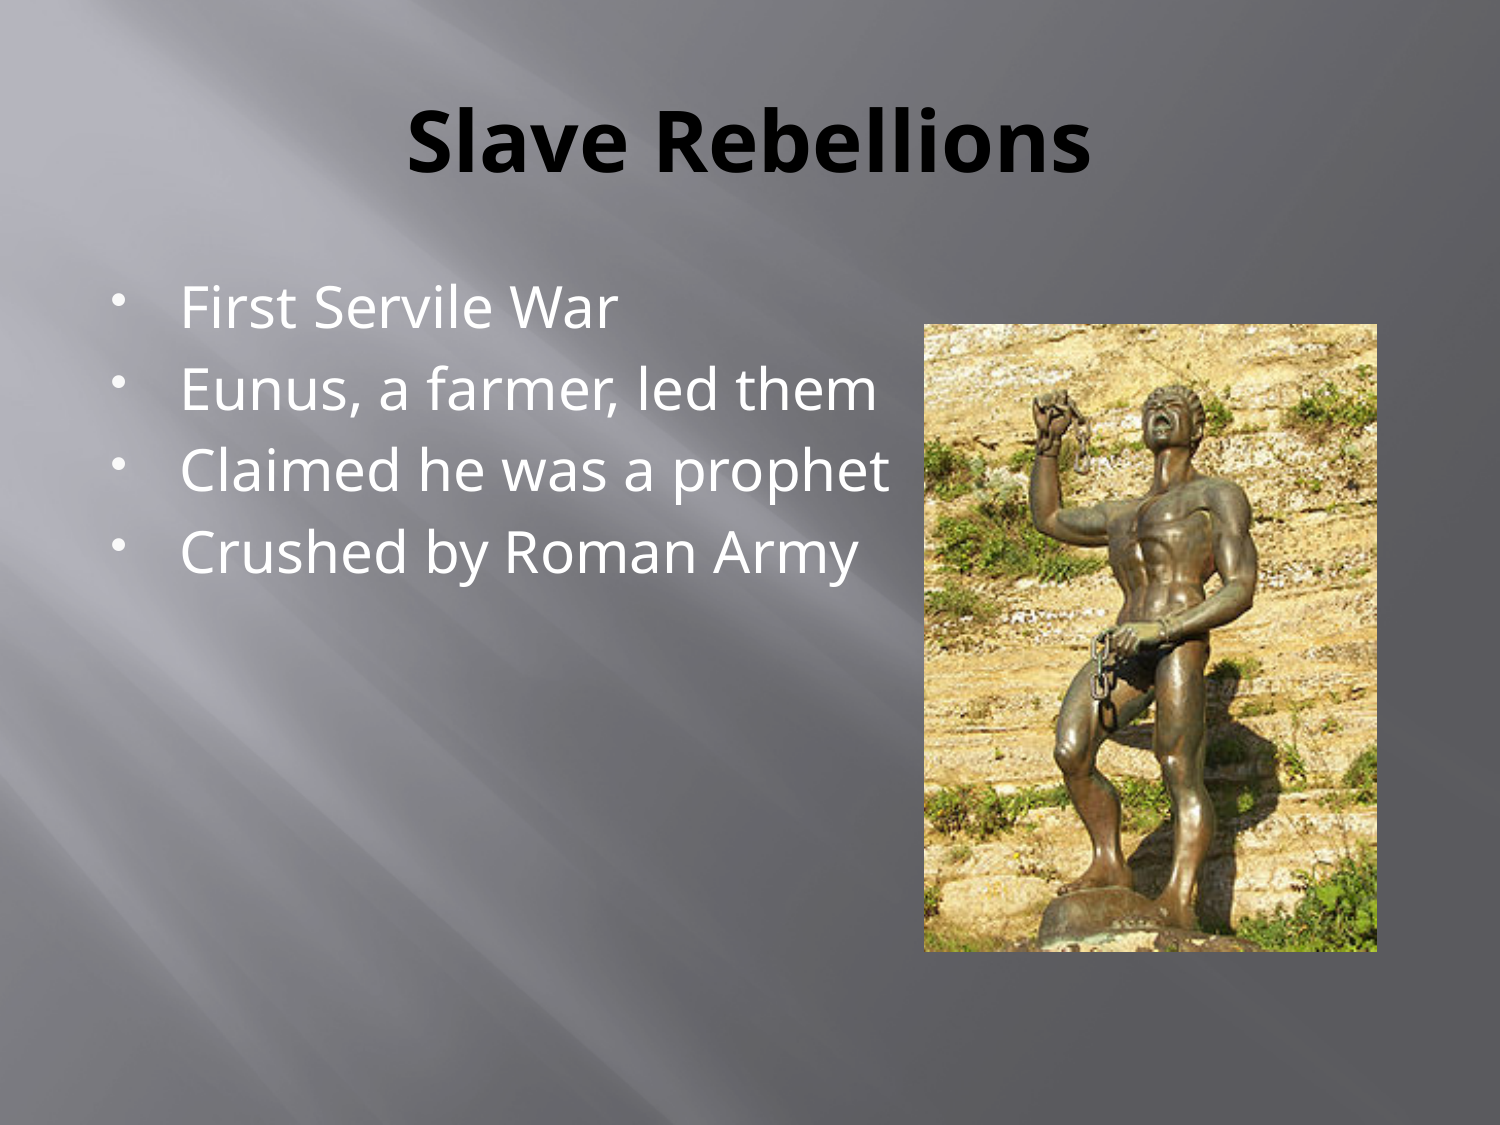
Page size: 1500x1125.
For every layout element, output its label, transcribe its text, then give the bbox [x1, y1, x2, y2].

title Slave Rebellions [75, 45, 1425, 233]
list First Servile War Eunus, a farmer, led them Claimed he was a prophet Crushed by Roman Army [75, 262, 1425, 1035]
picture [924, 324, 1378, 952]
